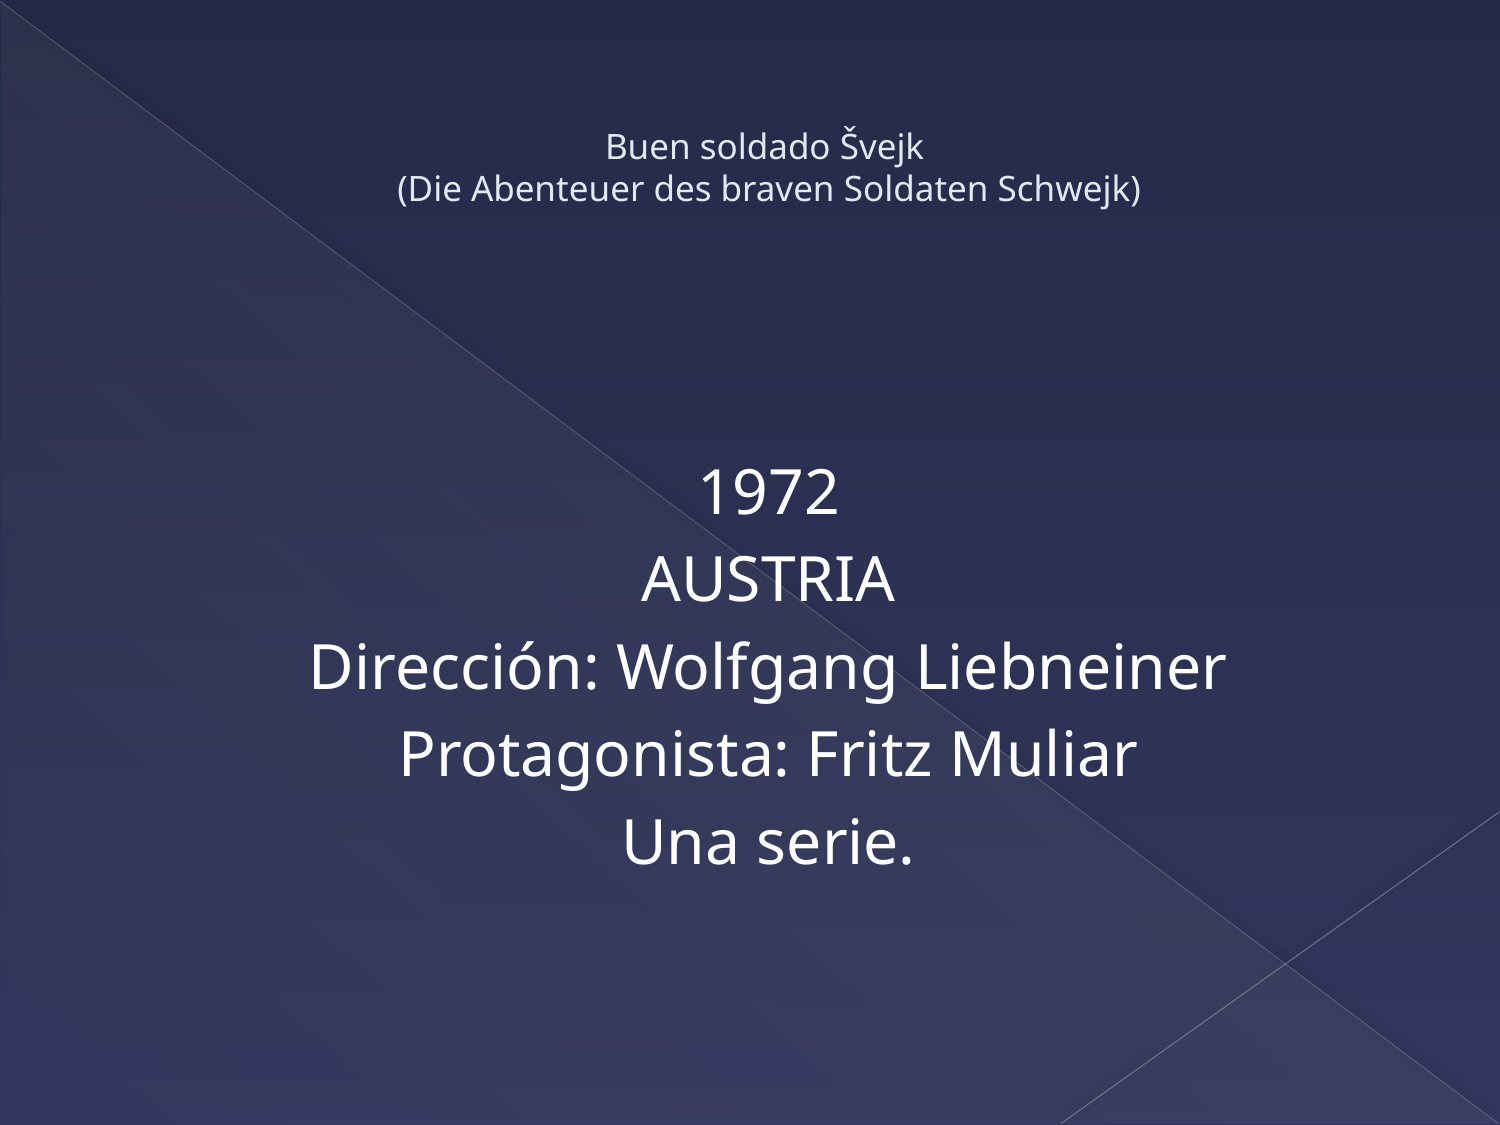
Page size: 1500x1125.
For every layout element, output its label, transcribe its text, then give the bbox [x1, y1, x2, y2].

title Buen soldado Švejk (Die Abenteuer des braven Soldaten Schwejk) [76, 30, 1427, 302]
list 1972 AUSTRIA Dirección: Wolfgang Liebneiner Protagonista: Fritz Muliar Una serie. [88, 444, 1439, 1083]
